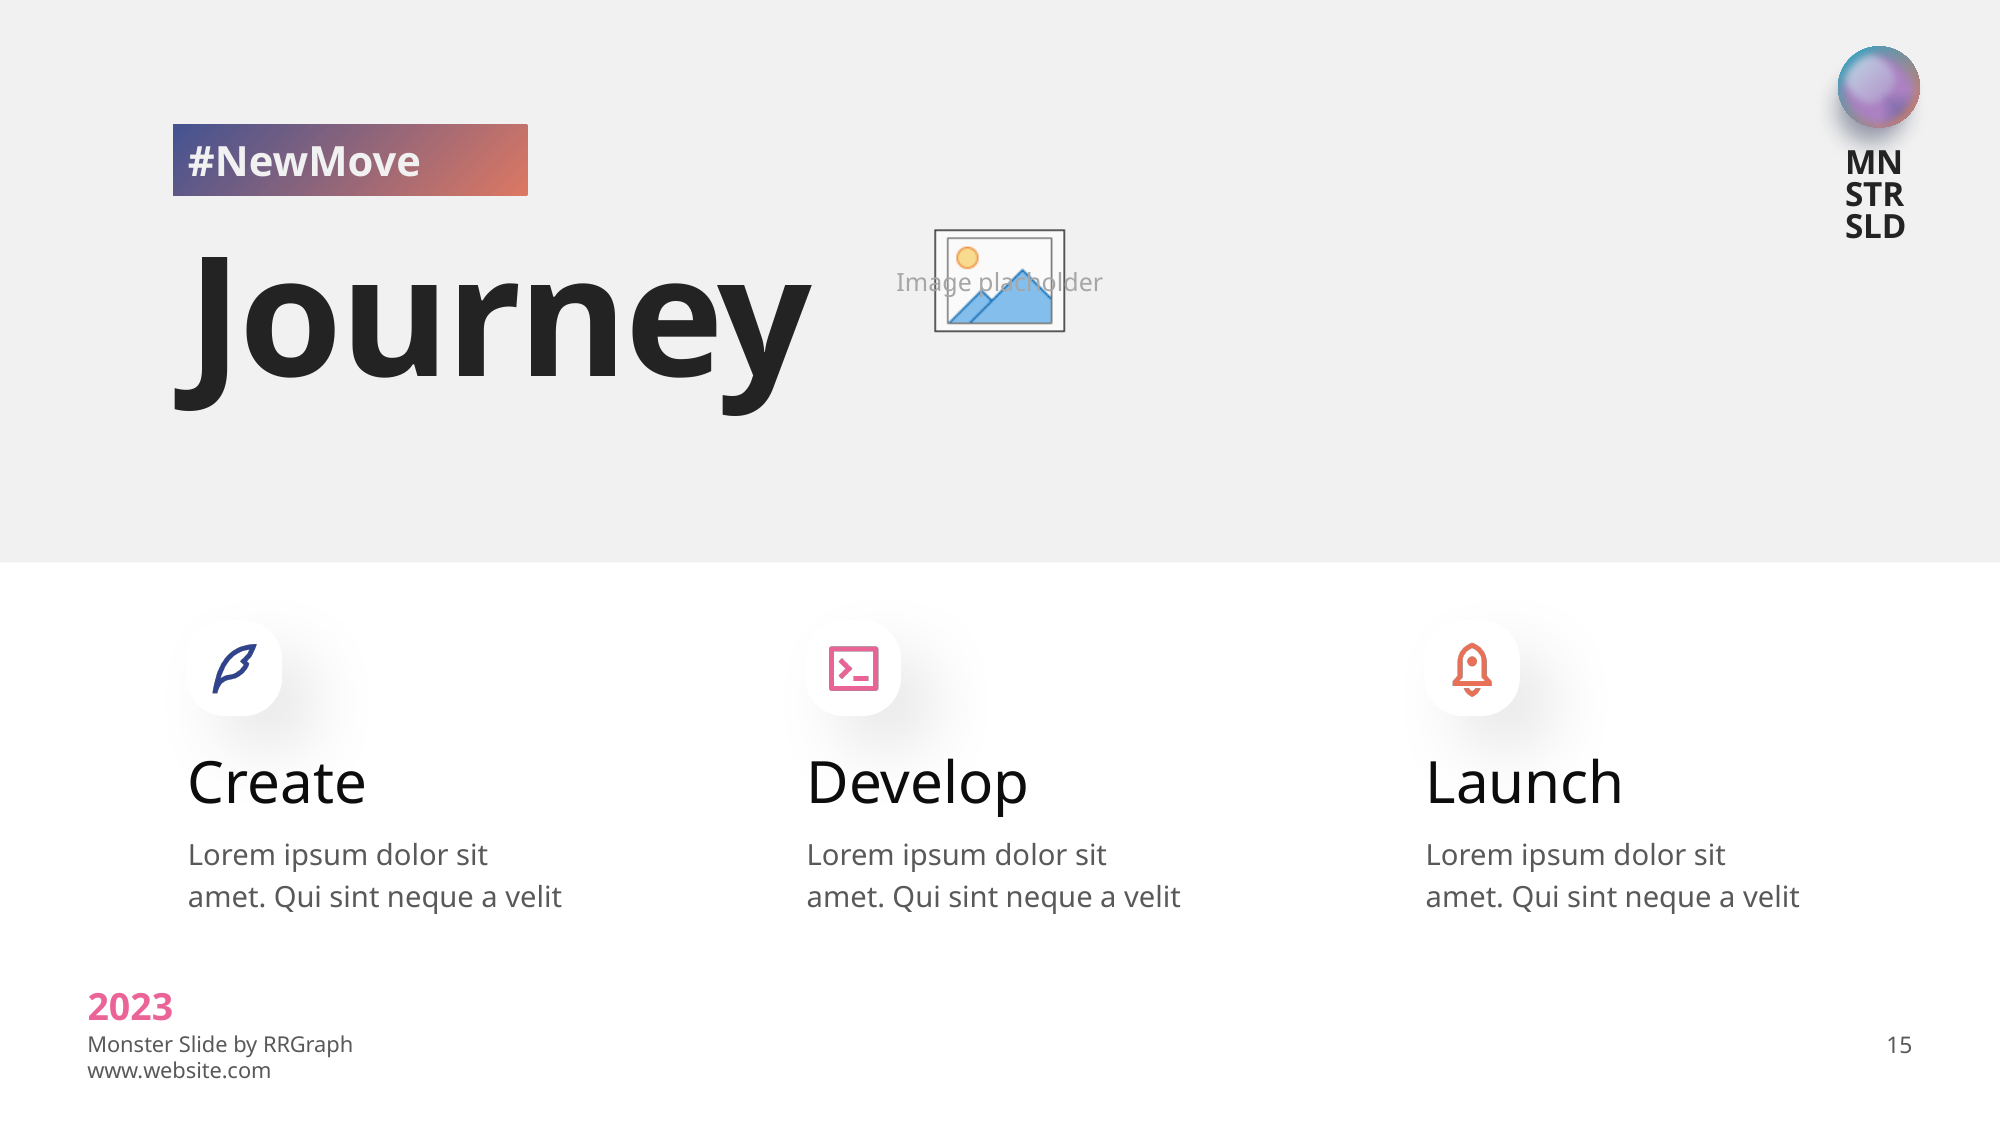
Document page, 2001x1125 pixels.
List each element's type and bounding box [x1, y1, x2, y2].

text_box [1410, 737, 1827, 919]
text_box [791, 737, 1208, 919]
picture [0, 0, 2000, 563]
text_box [186, 620, 283, 717]
text_box [805, 620, 901, 717]
text_box [173, 737, 589, 919]
text_box [1424, 620, 1520, 717]
